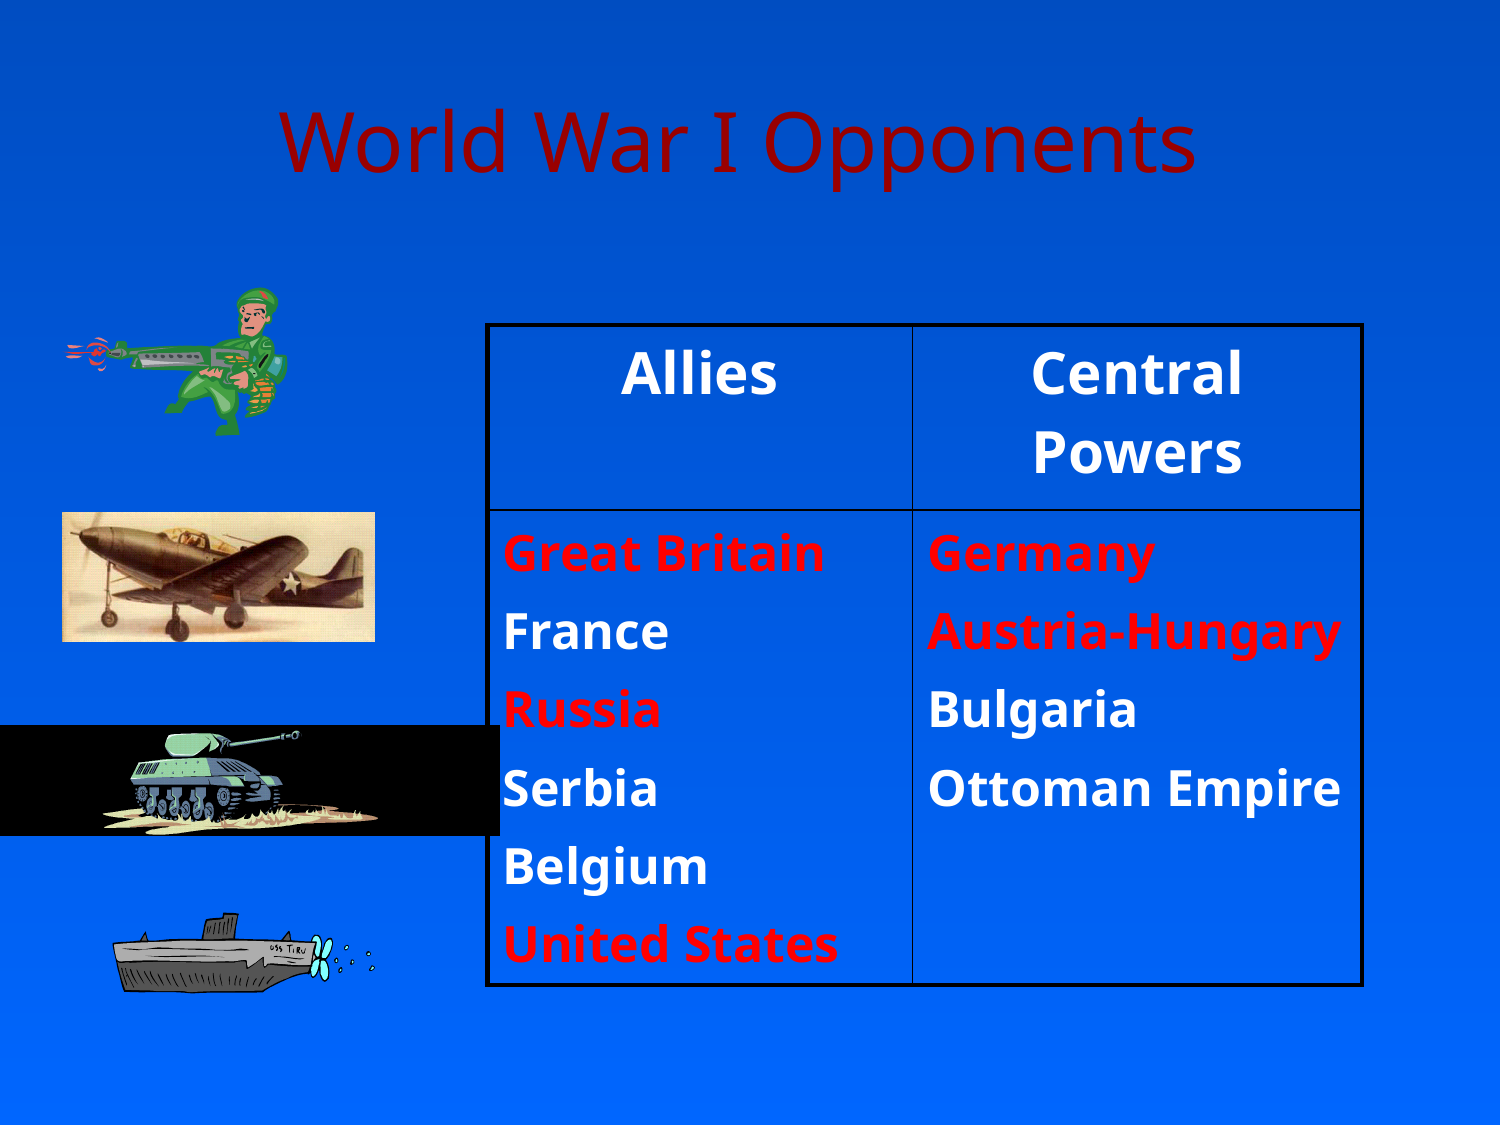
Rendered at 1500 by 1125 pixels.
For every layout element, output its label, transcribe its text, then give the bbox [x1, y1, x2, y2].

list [112, 912, 376, 994]
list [0, 724, 501, 836]
picture [62, 512, 376, 642]
title World War I Opponents [74, 44, 1426, 233]
table_header Allies [490, 327, 912, 509]
table_cell Germany Austria-Hungary Bulgaria Ottoman Empire [913, 511, 1360, 983]
table_header Central Powers [913, 327, 1360, 509]
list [62, 287, 288, 437]
table_cell Great Britain France Russia Serbia Belgium United States [490, 511, 912, 983]
